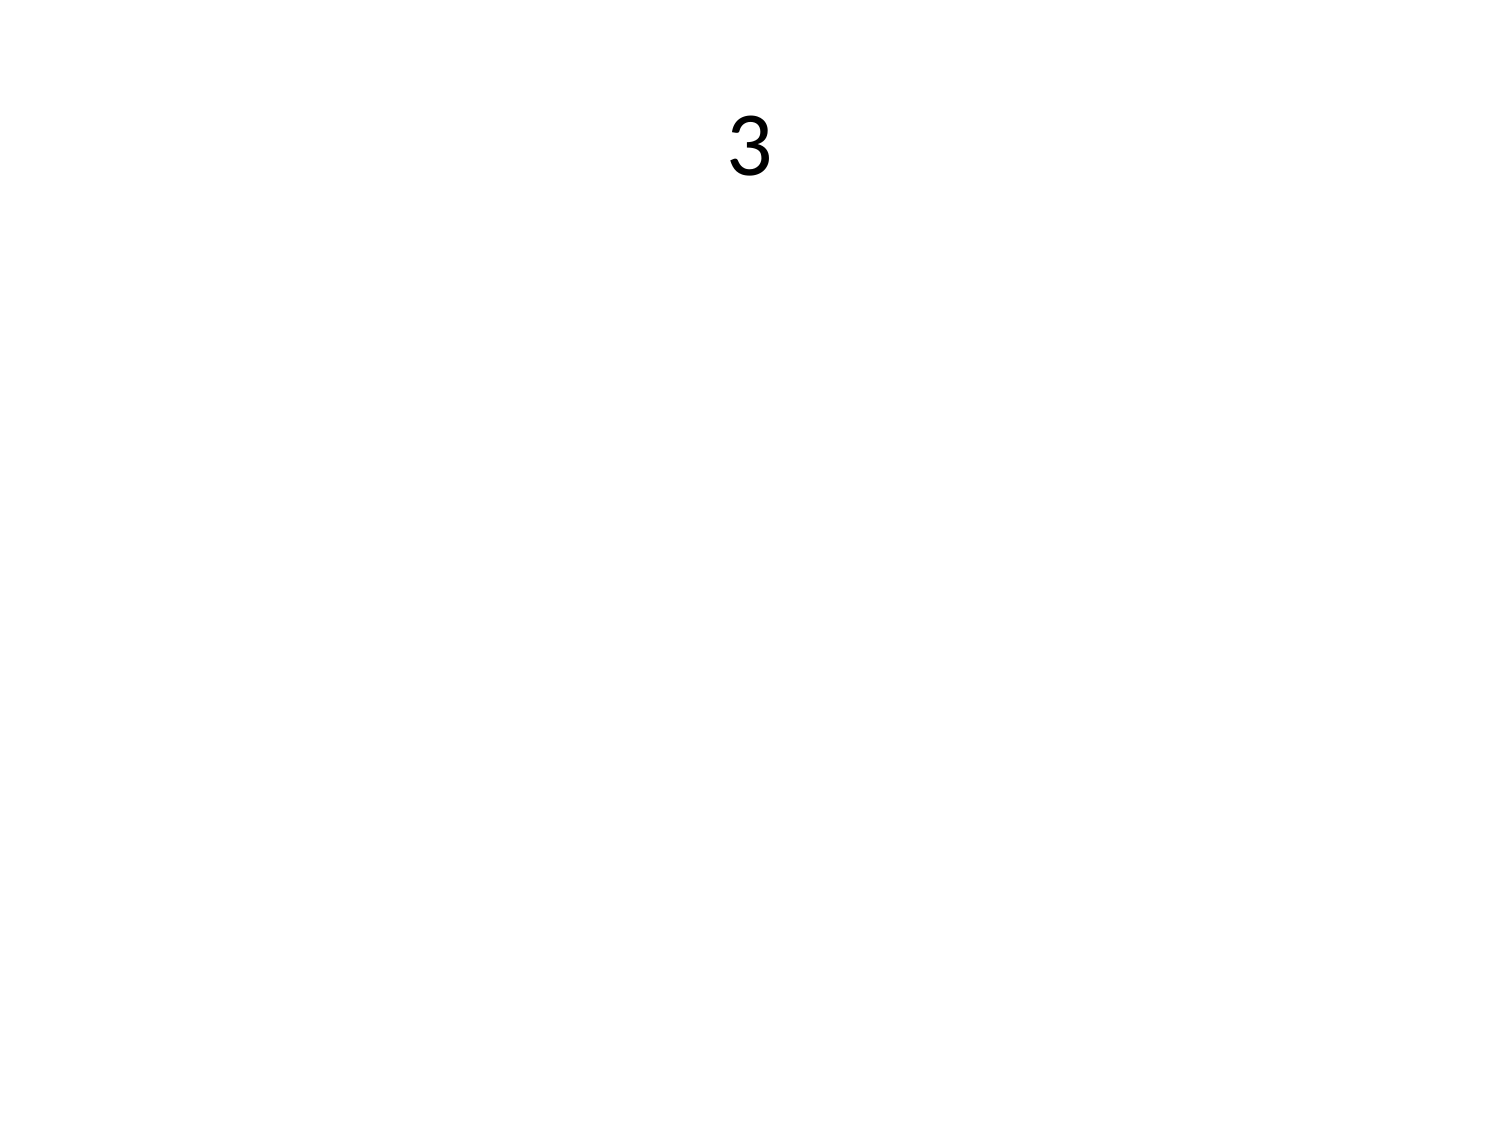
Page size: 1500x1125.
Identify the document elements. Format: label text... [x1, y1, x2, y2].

title 3 [75, 45, 1425, 233]
